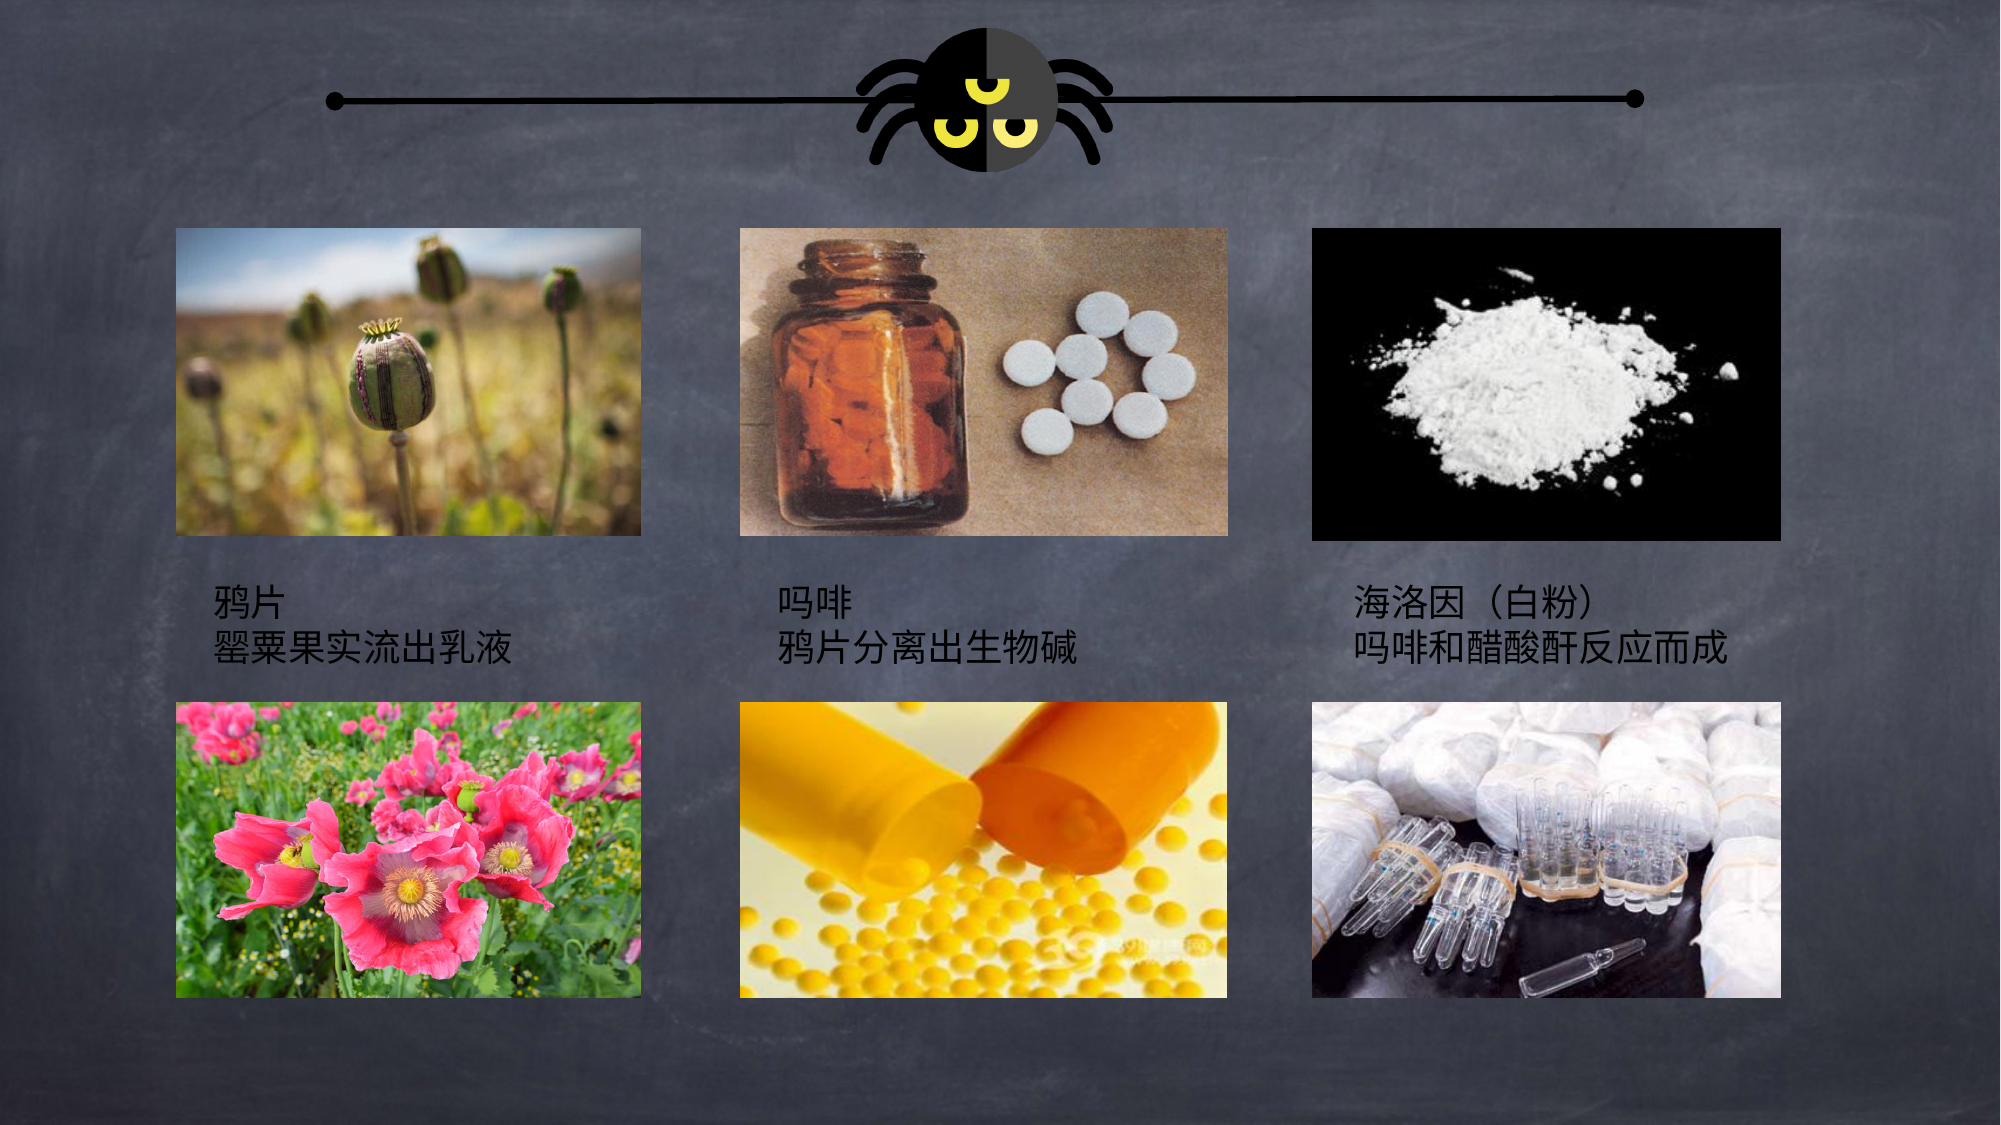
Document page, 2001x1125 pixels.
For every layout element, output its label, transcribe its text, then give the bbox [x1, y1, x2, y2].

text_box 海洛因（白粉） 吗啡和醋酸酐反应而成 [1338, 571, 1755, 677]
text_box 吗啡 鸦片分离出生物碱 [762, 571, 1116, 677]
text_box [334, 98, 856, 102]
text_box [1113, 98, 1635, 102]
picture [0, 0, 2001, 1125]
text_box 鸦片 罂粟果实流出乳液 [198, 571, 619, 677]
